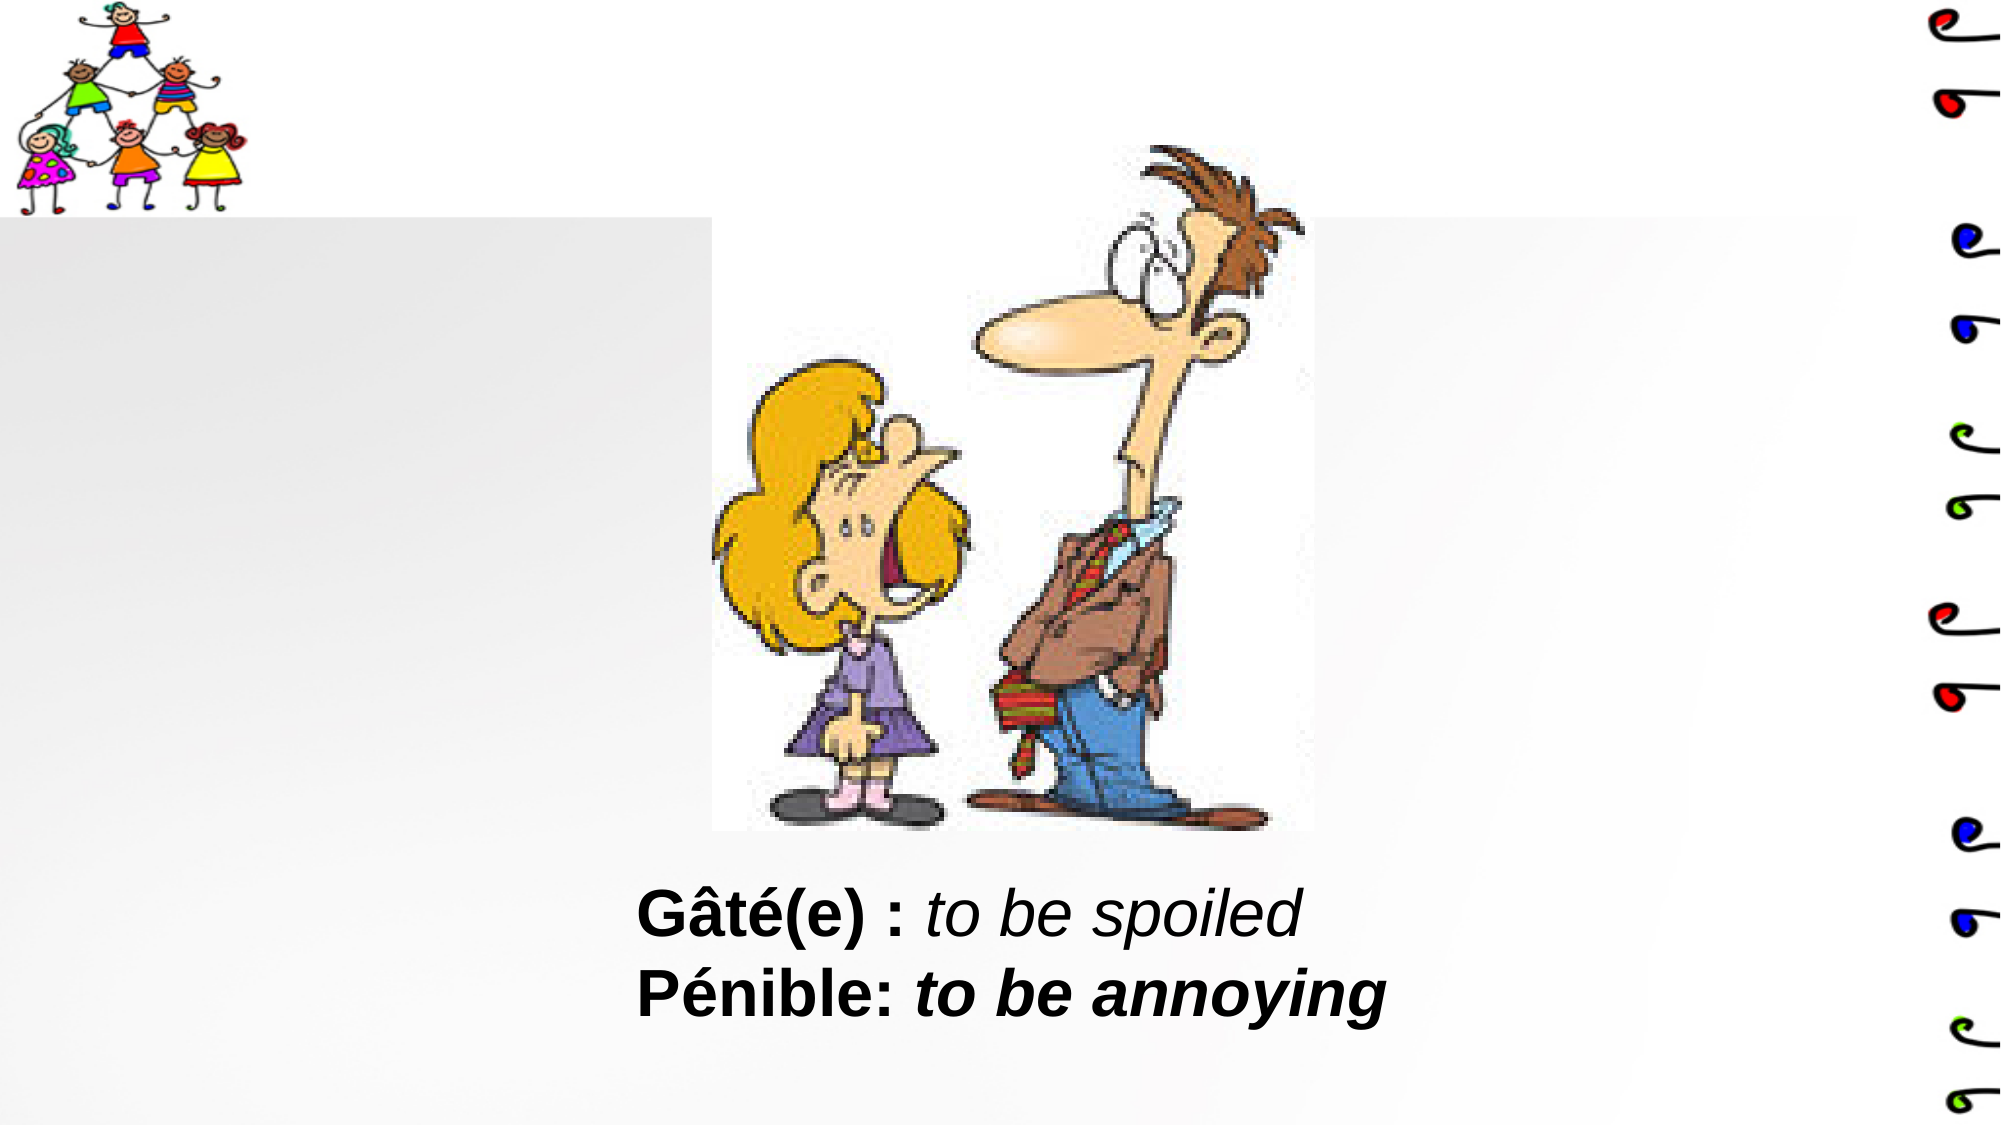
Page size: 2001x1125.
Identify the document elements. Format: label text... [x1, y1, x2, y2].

picture [0, 0, 2001, 1125]
text_box Gâté(e) : to be spoiled Pénible: to be annoying [622, 862, 1635, 1038]
